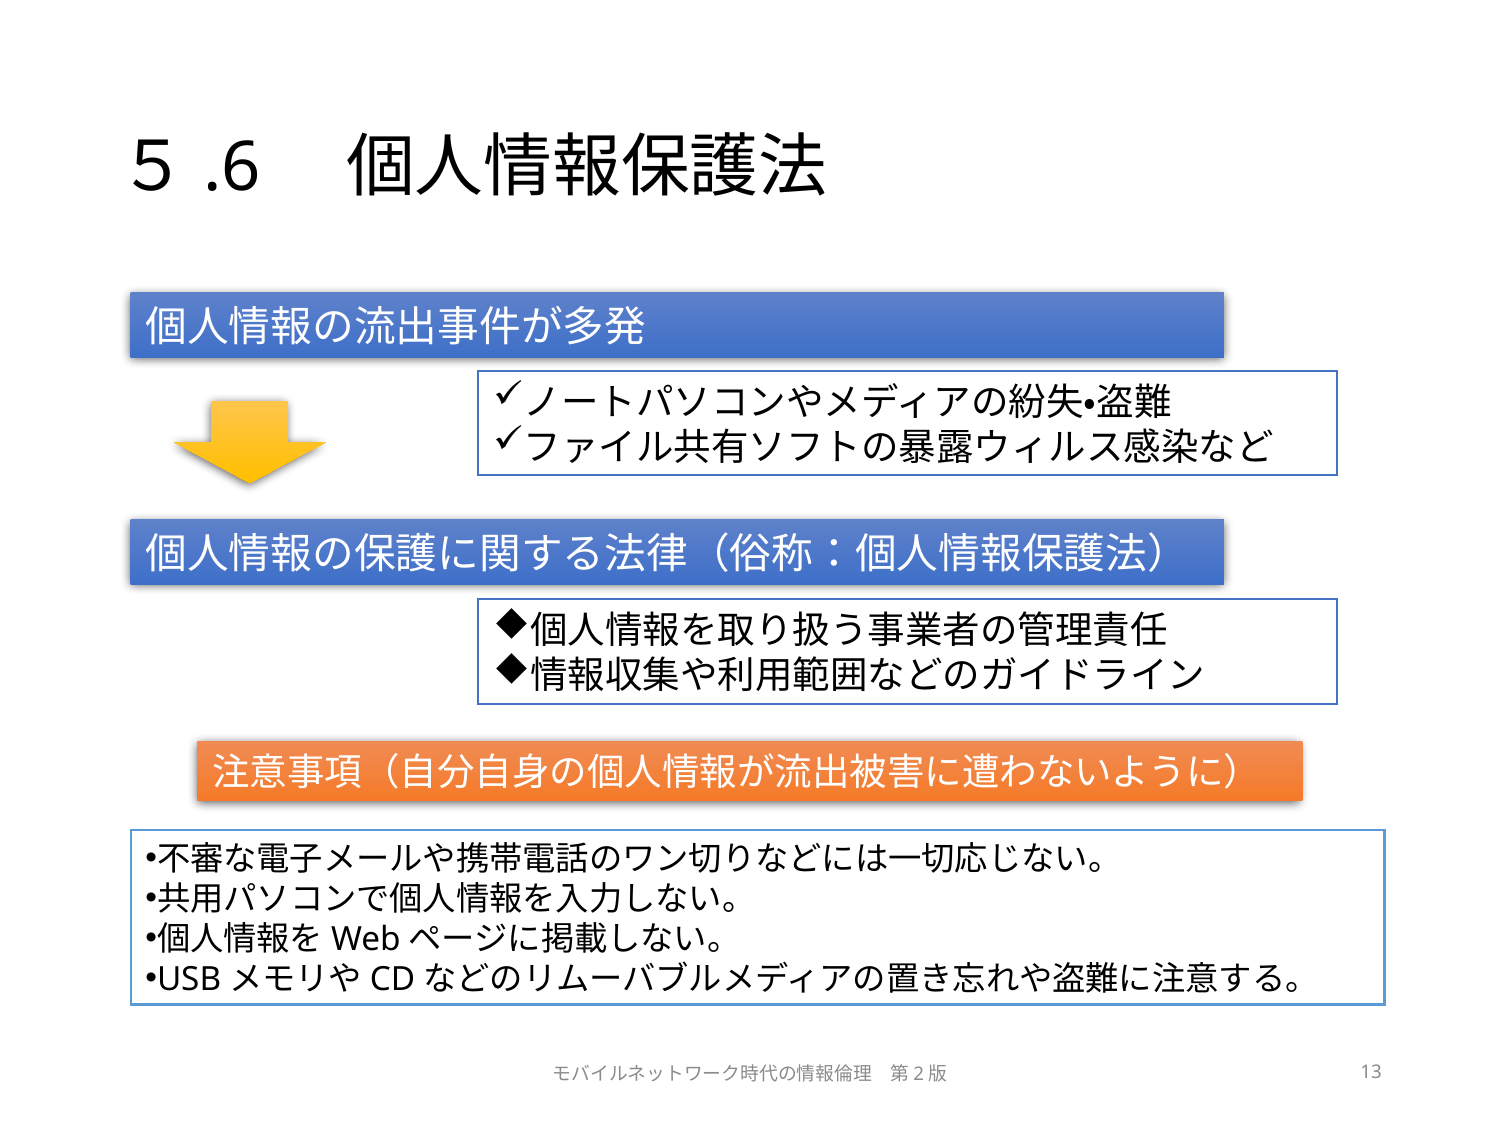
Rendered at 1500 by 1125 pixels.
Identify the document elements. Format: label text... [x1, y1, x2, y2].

text_box 不審な電子メールや携帯電話のワン切りなどには一切応じない。 共用パソコンで個人情報を入力しない。 個人情報をWebページに掲載しない。 USBメモリやCDなどのリムーバブルメディアの置き忘れや盗難に注意する。 [130, 829, 1386, 1006]
text_box 個人情報を取り扱う事業者の管理責任 情報収集や利用範囲などのガイドライン [477, 598, 1338, 705]
slide_number 13 [1059, 1042, 1397, 1103]
text_box 注意事項（自分自身の個人情報が流出被害に遭わないように） [197, 741, 1303, 801]
text_box ノートパソコンやメディアの紛失・盗難 ファイル共有ソフトの暴露ウィルス感染など [477, 370, 1338, 476]
text_box 個人情報の流出事件が多発 [130, 292, 1224, 358]
footer モバイルネットワーク時代の情報倫理 第2版 [496, 1042, 1004, 1103]
title ５.6 個人情報保護法 [103, 59, 1397, 278]
text_box 個人情報の保護に関する法律（俗称：個人情報保護法） [130, 519, 1224, 585]
text_box [173, 401, 326, 484]
